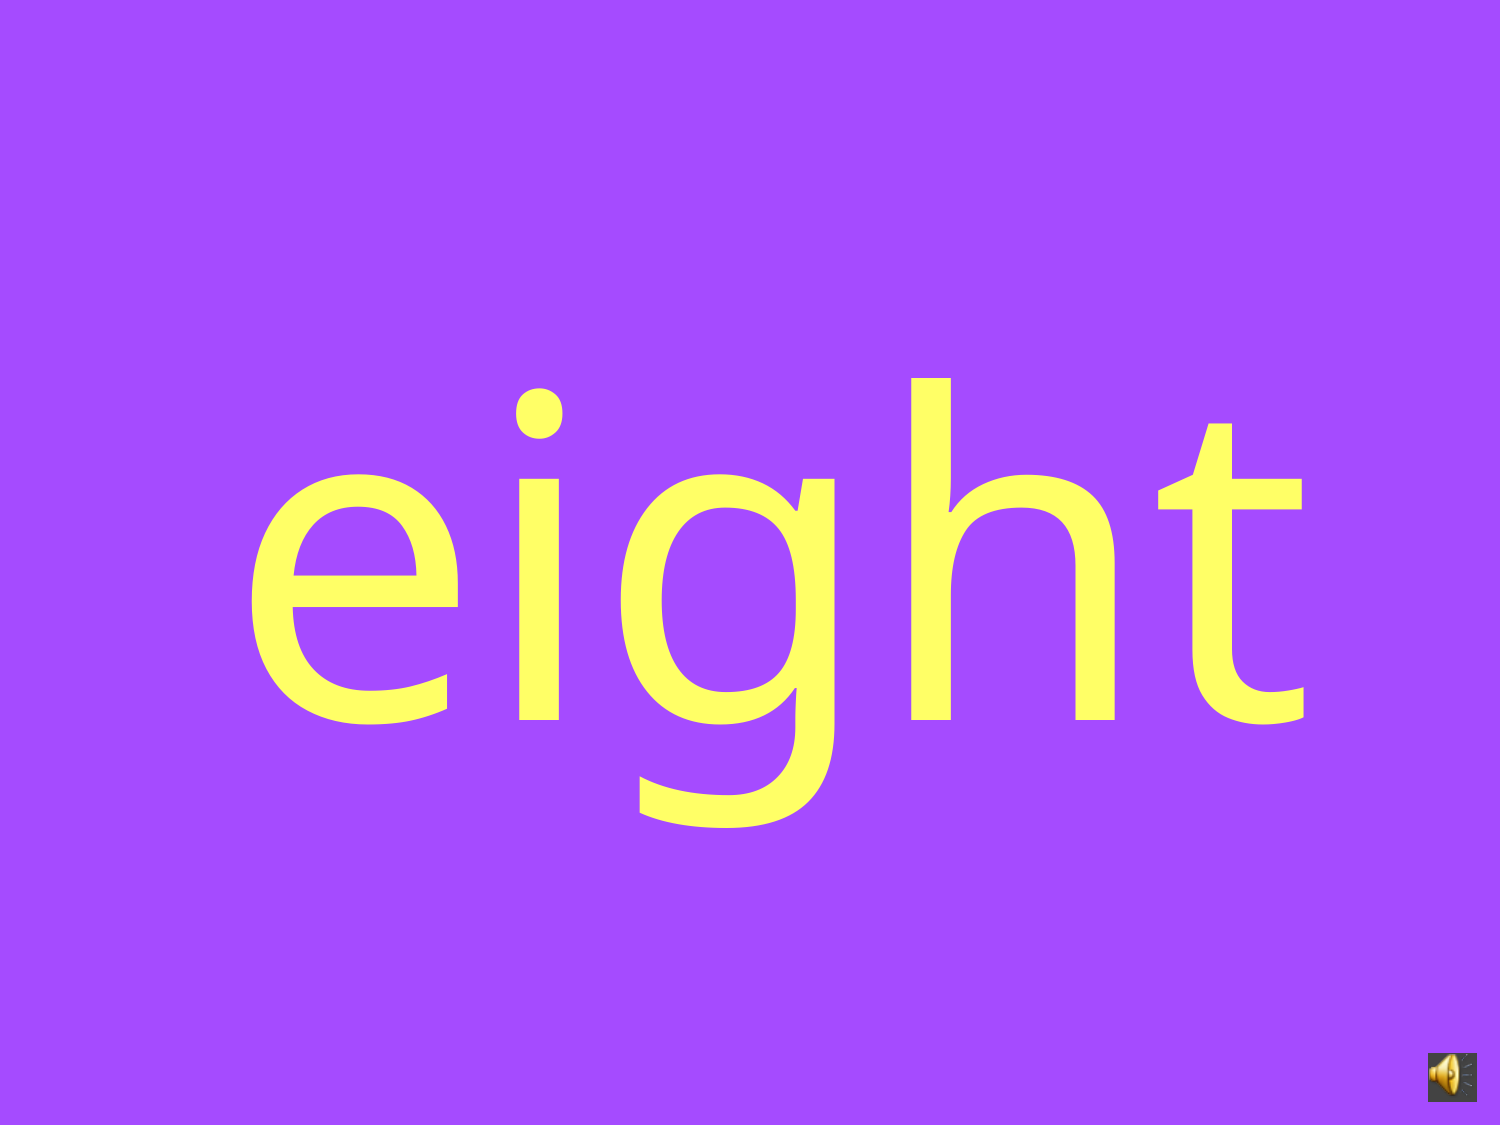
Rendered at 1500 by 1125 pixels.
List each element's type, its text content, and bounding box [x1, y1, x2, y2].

subtitle eight [212, 262, 1450, 763]
picture [1427, 1052, 1478, 1103]
